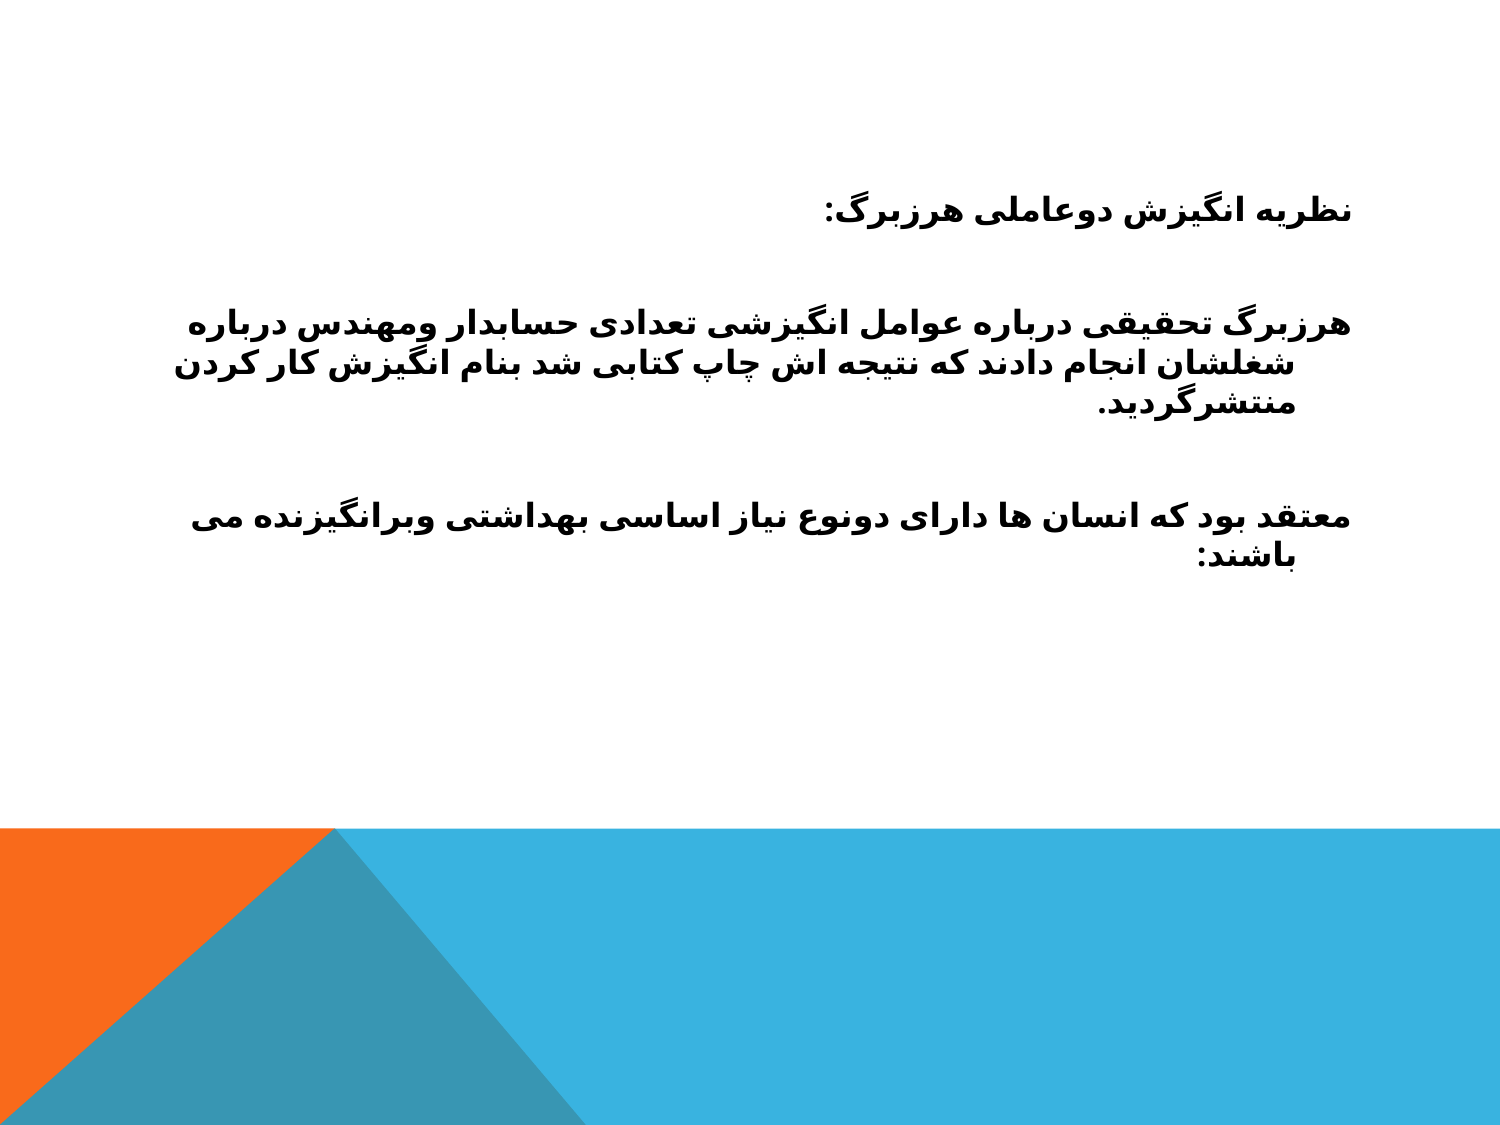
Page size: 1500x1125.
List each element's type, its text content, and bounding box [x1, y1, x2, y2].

list نظریه انگیزش دوعاملی هرزبرگ: هرزبرگ تحقیقی درباره عوامل انگیزشی تعدادی حسابدار ومهندس درباره شغلشان انجام دادند که نتیجه اش چاپ کتابی شد بنام انگیزش کار کردن منتشرگردید. معتقد بود که انسان ها دارای دونوع نیاز اساسی بهداشتی وبرانگیزنده می باشند: [135, 180, 1369, 768]
